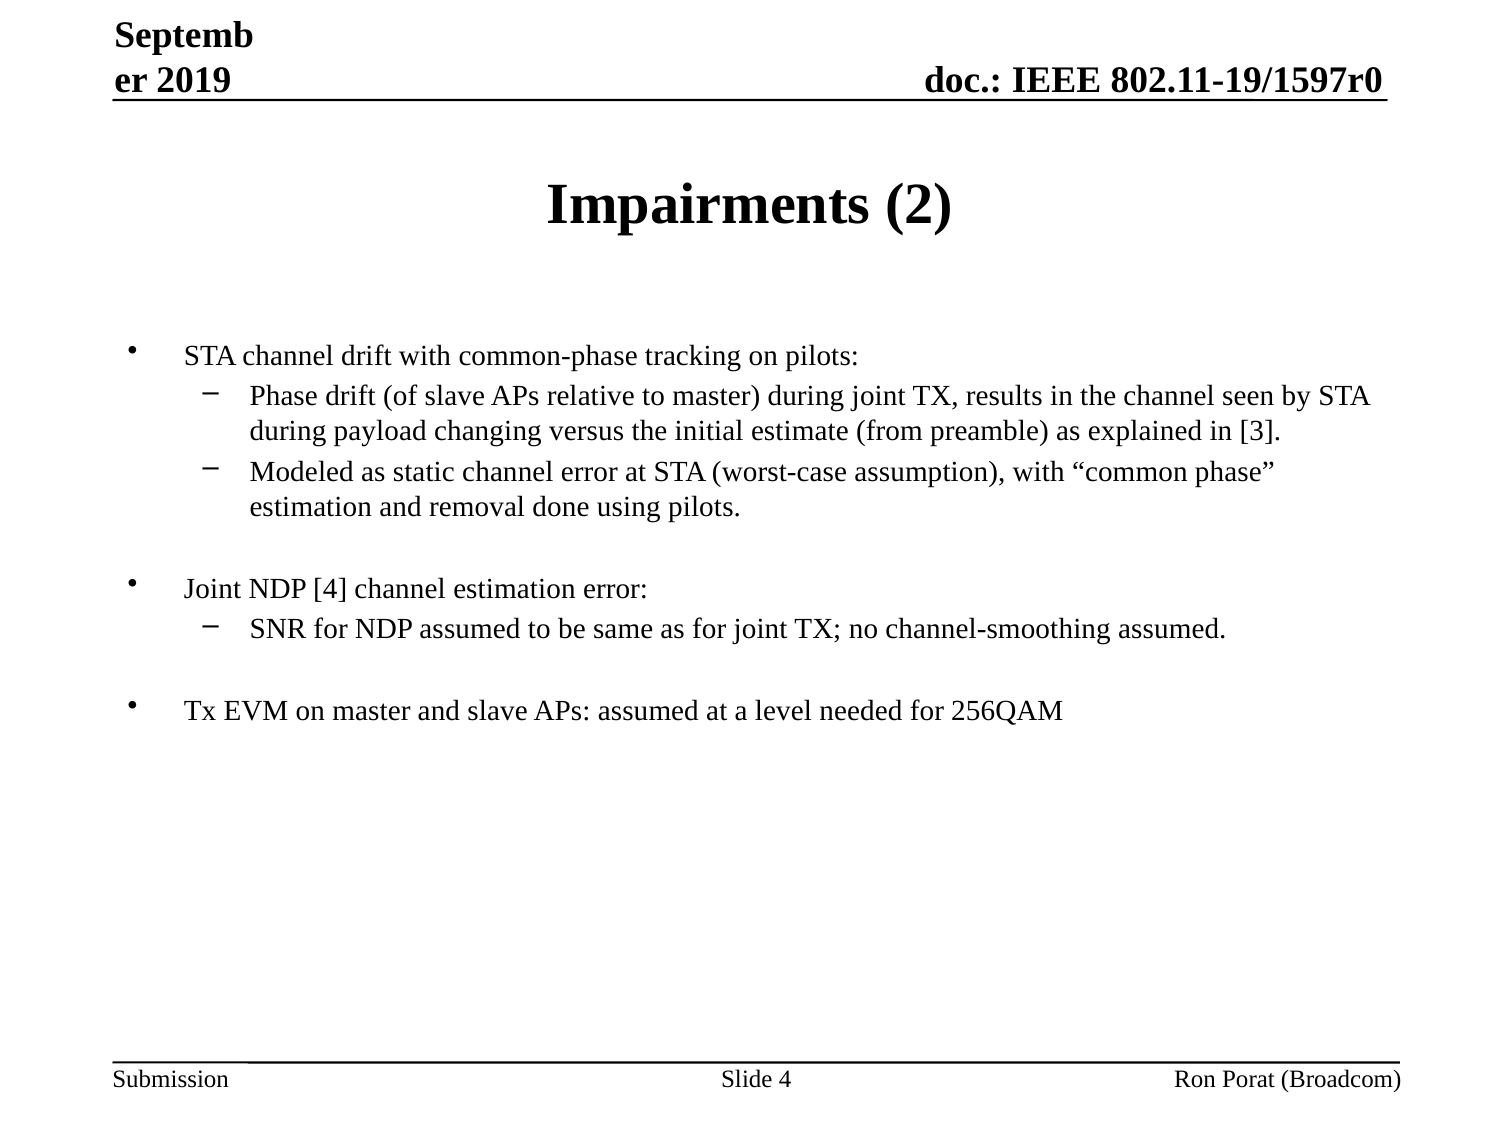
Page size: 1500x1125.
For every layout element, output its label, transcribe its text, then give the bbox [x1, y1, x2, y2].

title Impairments (2) [112, 112, 1388, 287]
footer Ron Porat (Broadcom) [1170, 1061, 1402, 1093]
list STA channel drift with common-phase tracking on pilots: Phase drift (of slave APs relative to master) during joint TX, results in the channel seen by STA during payload changing versus the initial estimate (from preamble) as explained in [3]. Modeled as static channel error at STA (worst-case assumption), with “common phase” estimation and removal done using pilots. Joint NDP [4] channel estimation error: SNR for NDP assumed to be same as for joint TX; no channel-smoothing assumed. Tx EVM on master and slave APs: assumed at a level needed for 256QAM [112, 287, 1388, 1026]
slide_number Slide 4 [712, 1061, 800, 1093]
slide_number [114, 54, 270, 101]
